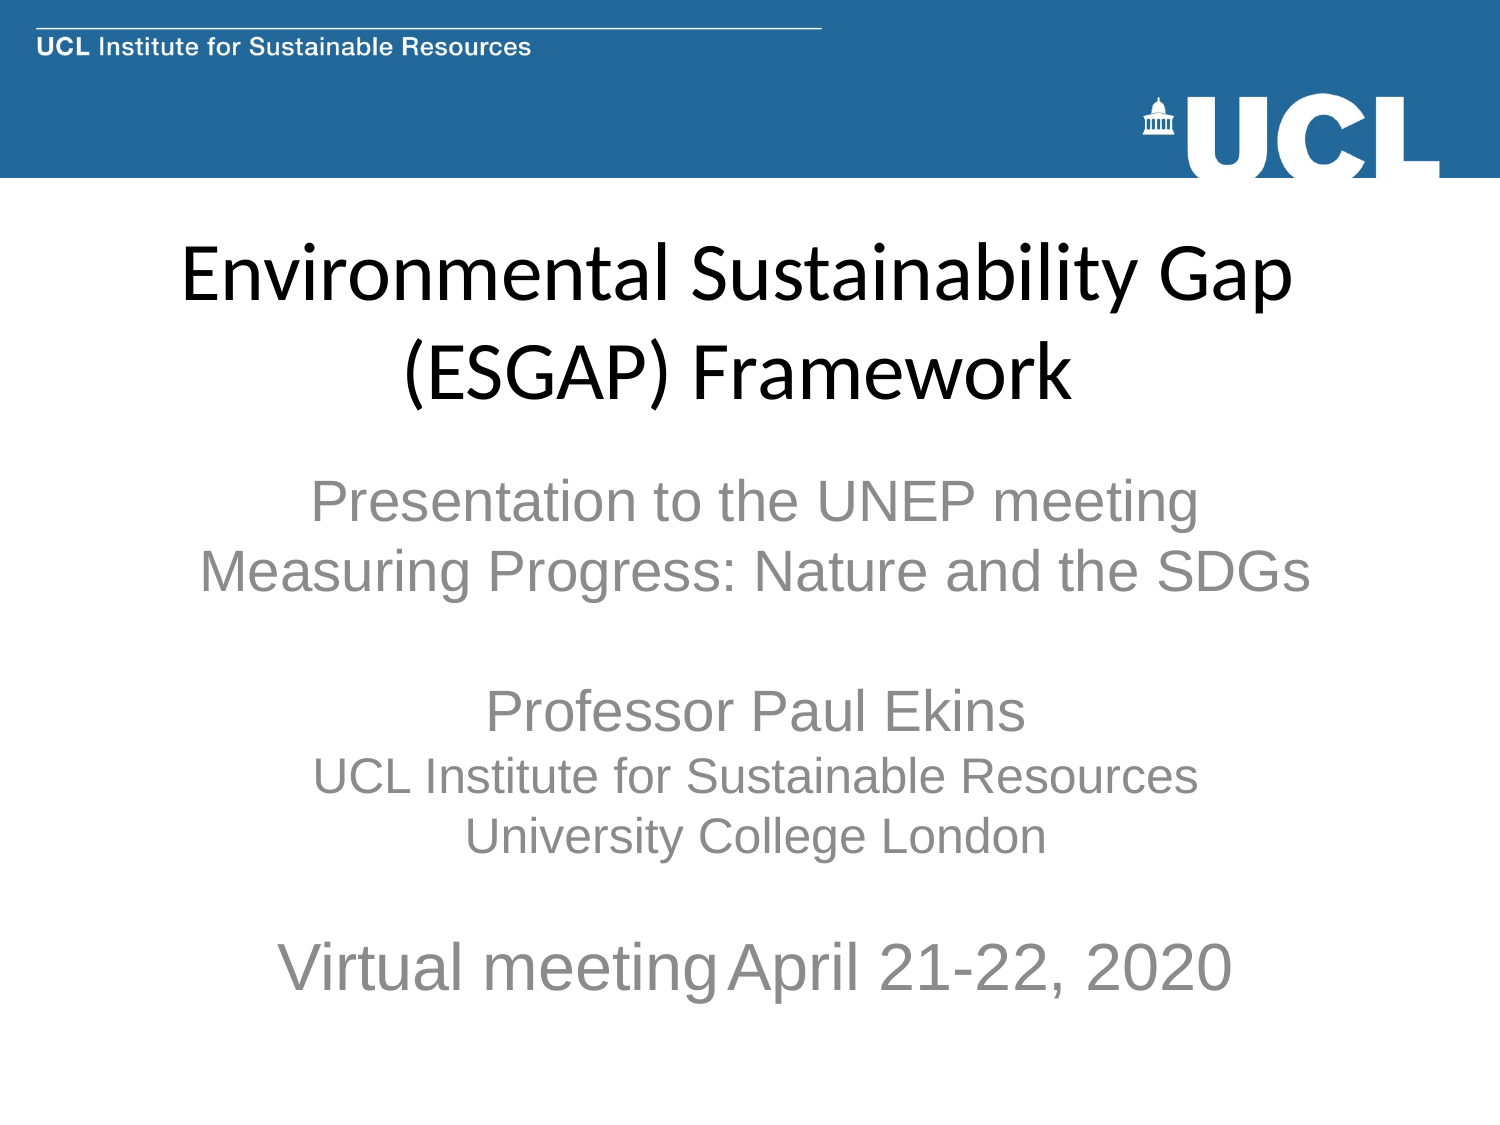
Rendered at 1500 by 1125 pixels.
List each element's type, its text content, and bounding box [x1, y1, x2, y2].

picture [0, 0, 1500, 178]
title Environmental Sustainability Gap (ESGAP) Framework [100, 196, 1376, 438]
subtitle Presentation to the UNEP meeting Measuring Progress: Nature and the SDGs Professor Paul Ekins UCL Institute for Sustainable Resources University College London Virtual meeting April 21-22, 2020 [171, 456, 1341, 1094]
